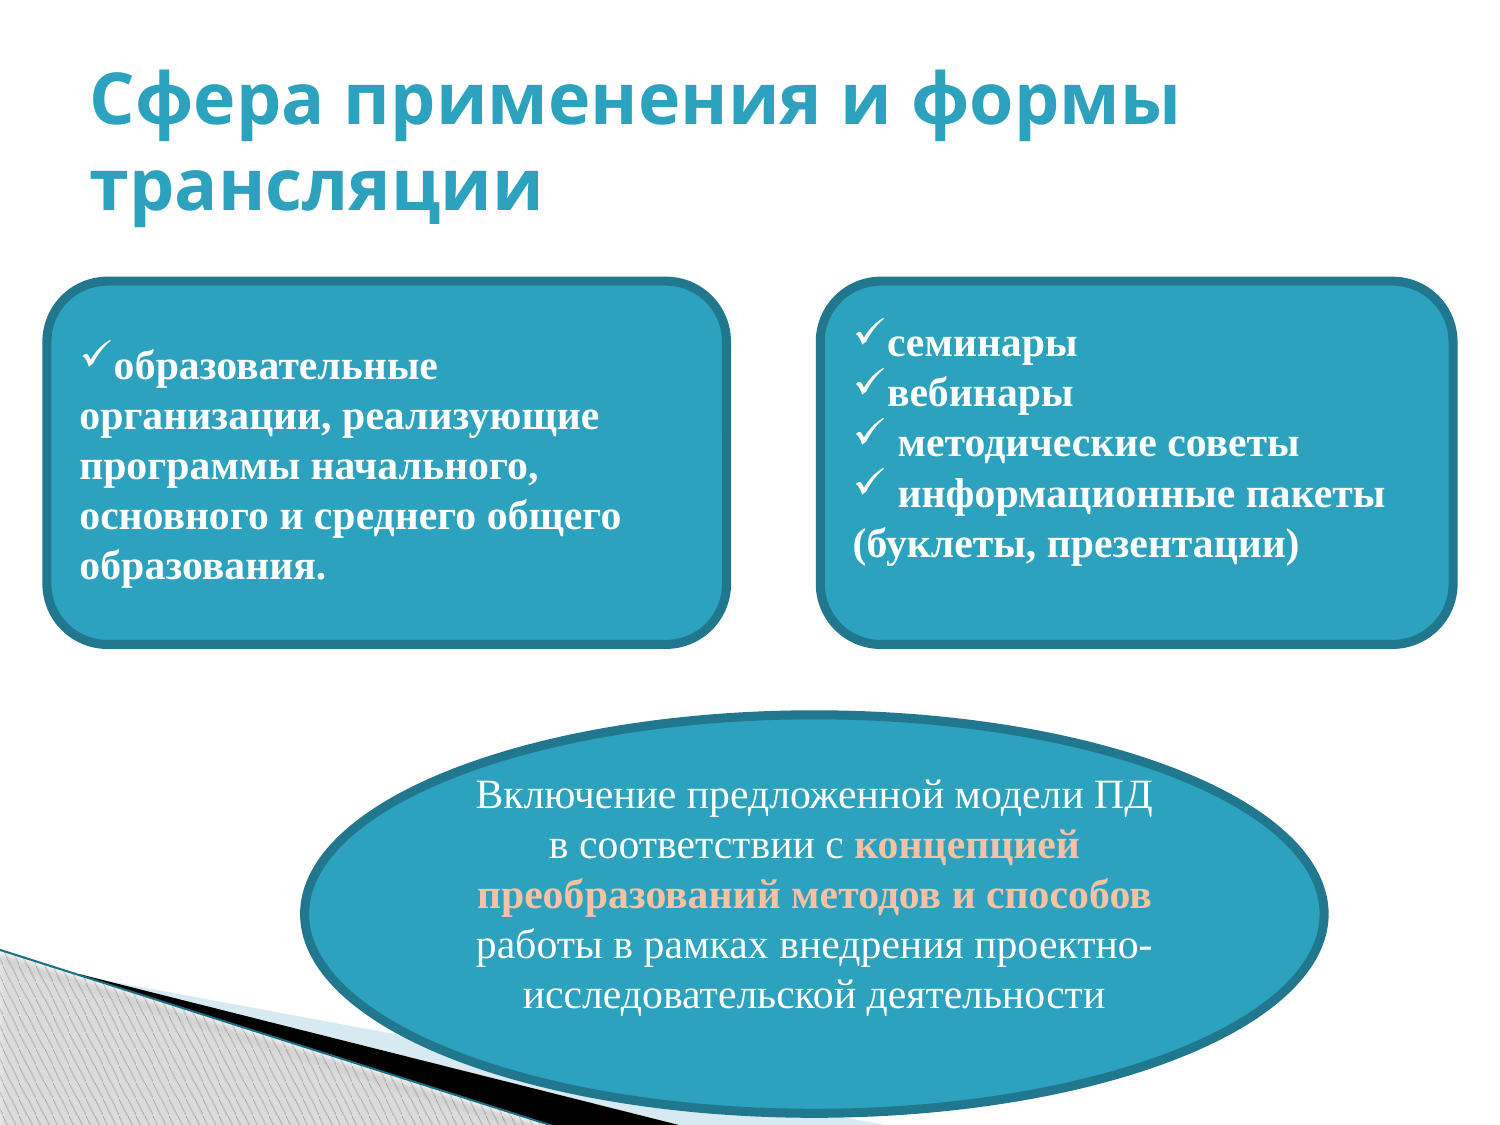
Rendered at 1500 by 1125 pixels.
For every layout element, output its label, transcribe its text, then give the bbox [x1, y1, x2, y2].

text_box образовательные организации, реализующие программы начального, основного и среднего общего образования. [42, 276, 732, 649]
text_box Включение предложенной модели ПД в соответствии с концепцией преобразований методов и способов работы в рамках внедрения проектно-исследовательской деятельности [300, 710, 1329, 1118]
title Сфера применения и формы трансляции [75, 45, 1425, 233]
text_box семинары вебинары методические советы информационные пакеты (буклеты, презентации) [815, 276, 1458, 649]
